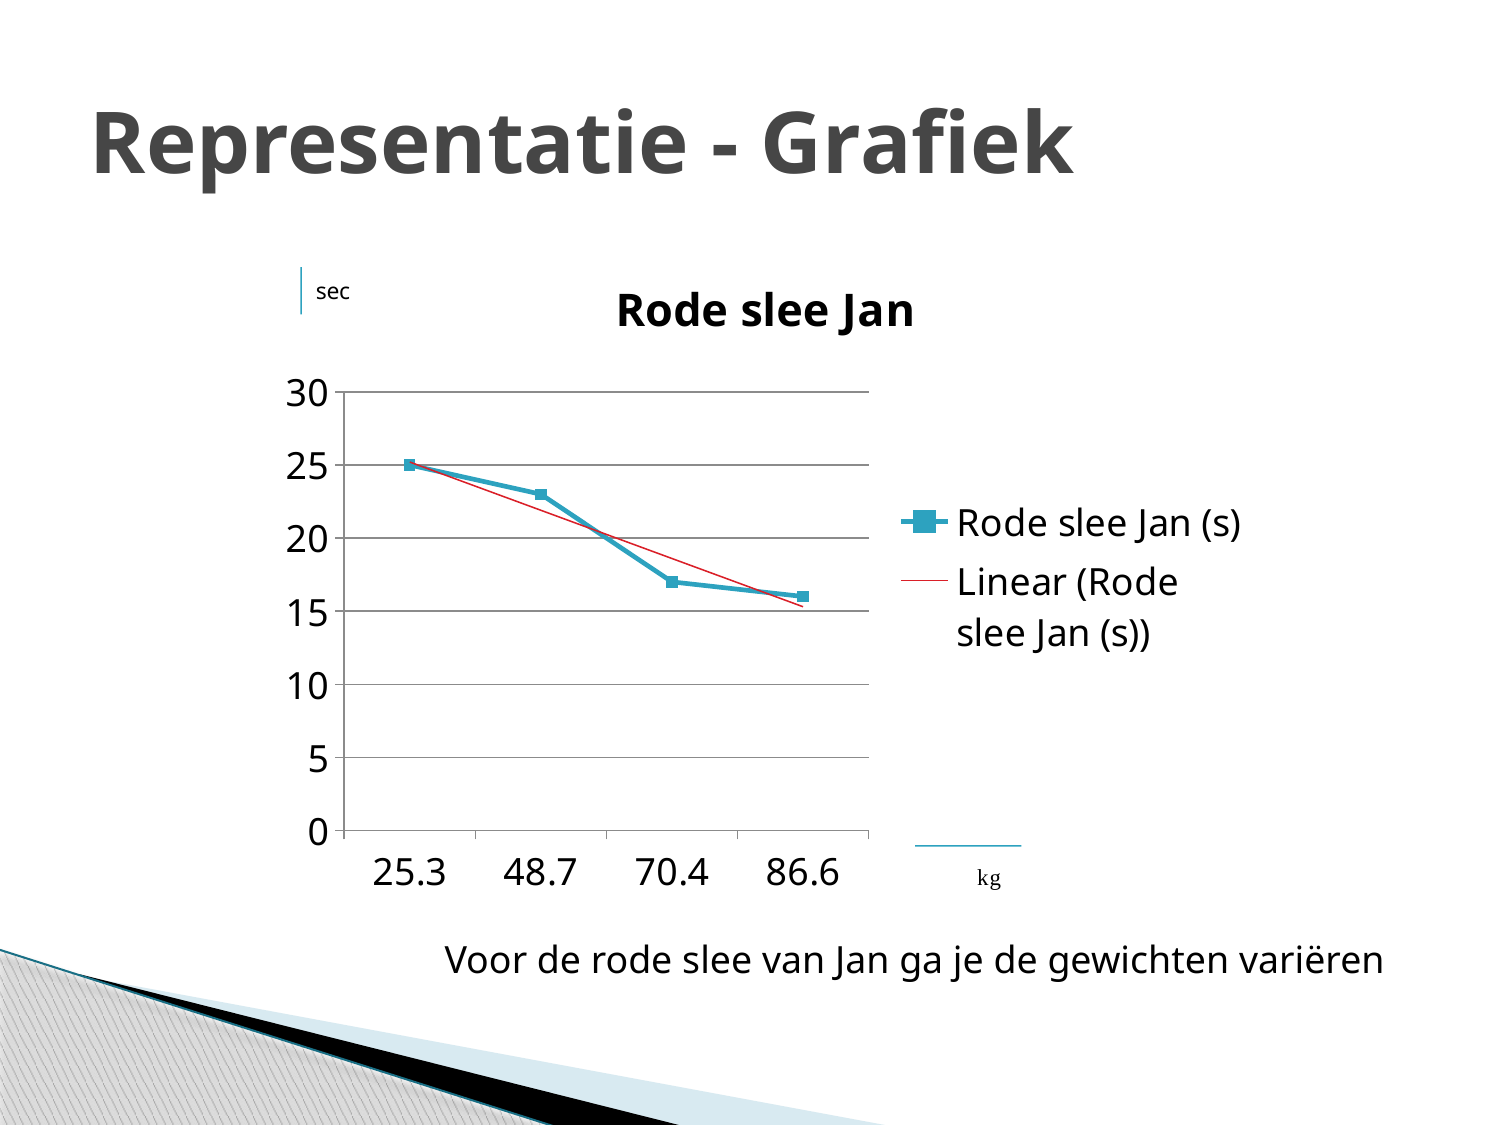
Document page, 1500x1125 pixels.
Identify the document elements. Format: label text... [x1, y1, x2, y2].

title Representatie - Grafiek [75, 45, 1425, 233]
chart [265, 243, 1266, 911]
text_box Voor de rode slee van Jan ga je de gewichten variëren [429, 928, 1401, 989]
